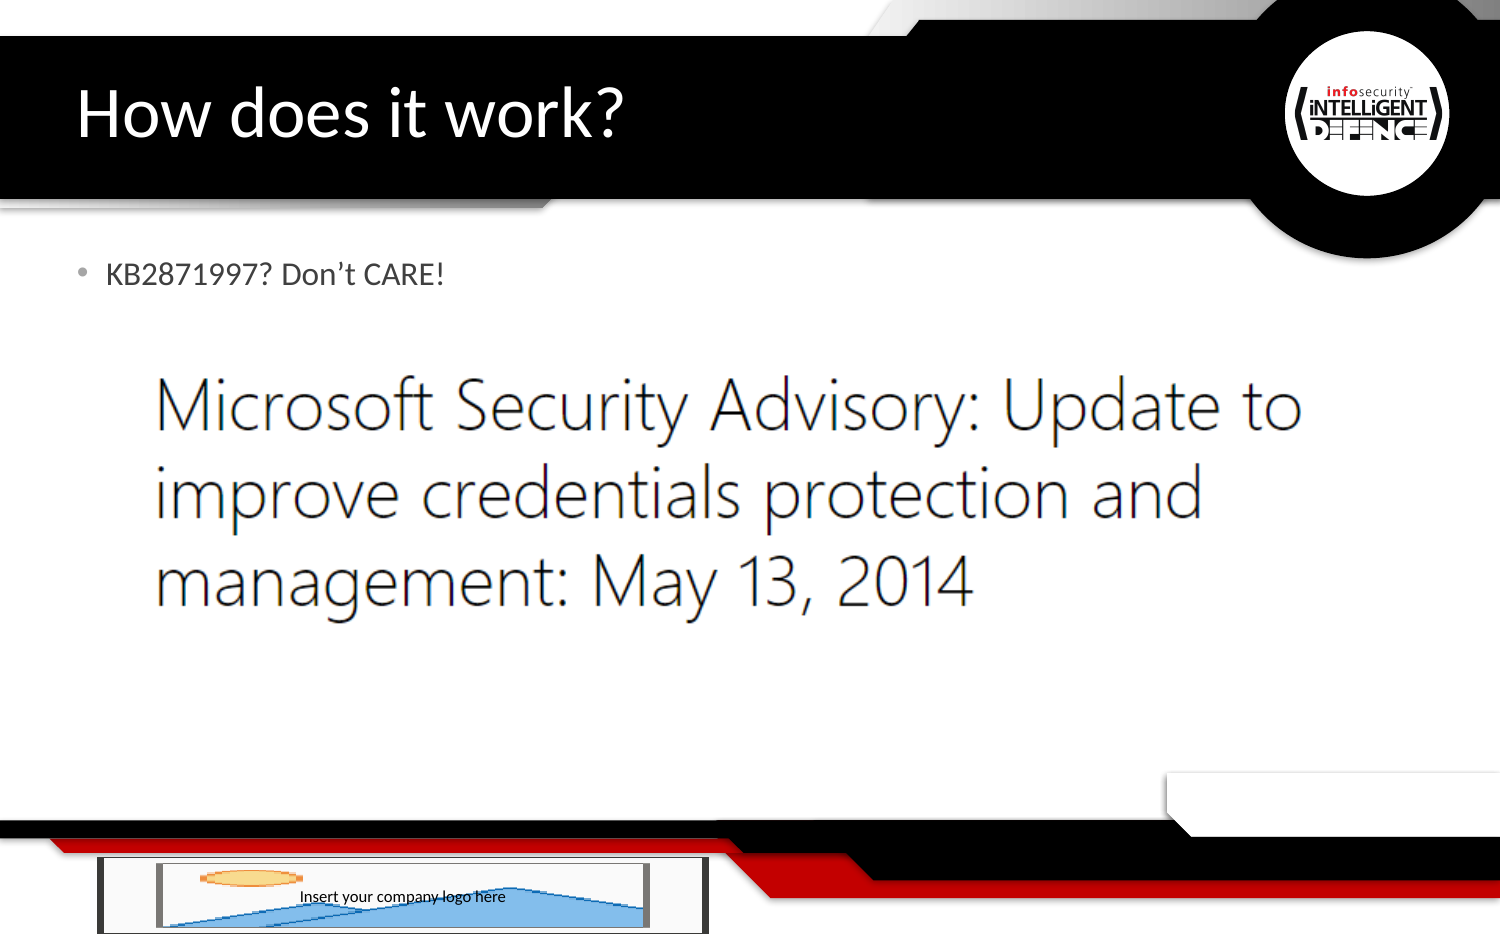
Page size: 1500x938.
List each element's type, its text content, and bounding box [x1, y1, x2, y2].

picture [150, 338, 1312, 647]
picture [74, 853, 732, 938]
title How does it work? [76, 38, 1199, 195]
list KB2871997? Don’t CARE! [76, 244, 1294, 776]
